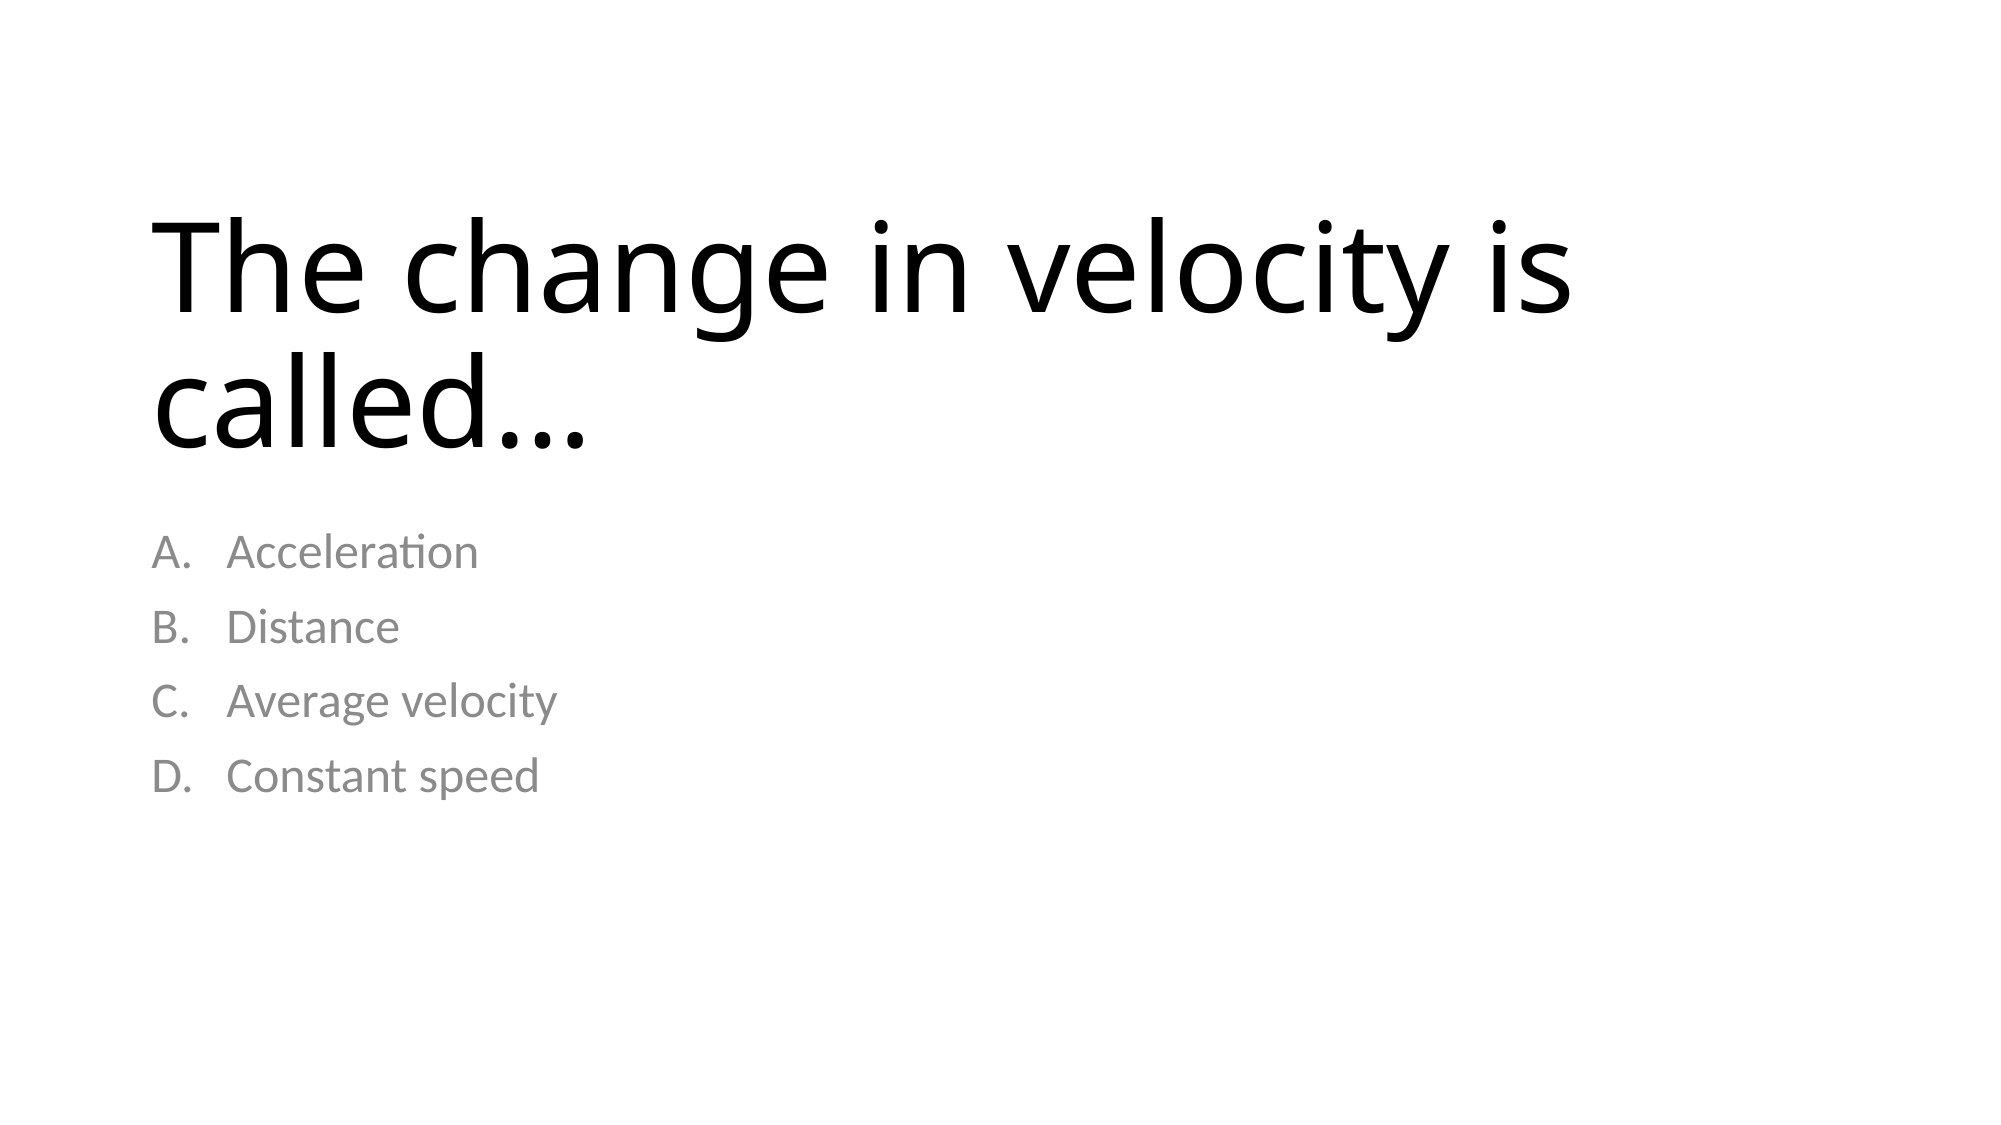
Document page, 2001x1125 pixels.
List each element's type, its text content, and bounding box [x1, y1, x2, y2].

title The change in velocity is called… [136, 280, 1862, 482]
list Acceleration Distance Average velocity Constant speed [136, 517, 1862, 999]
